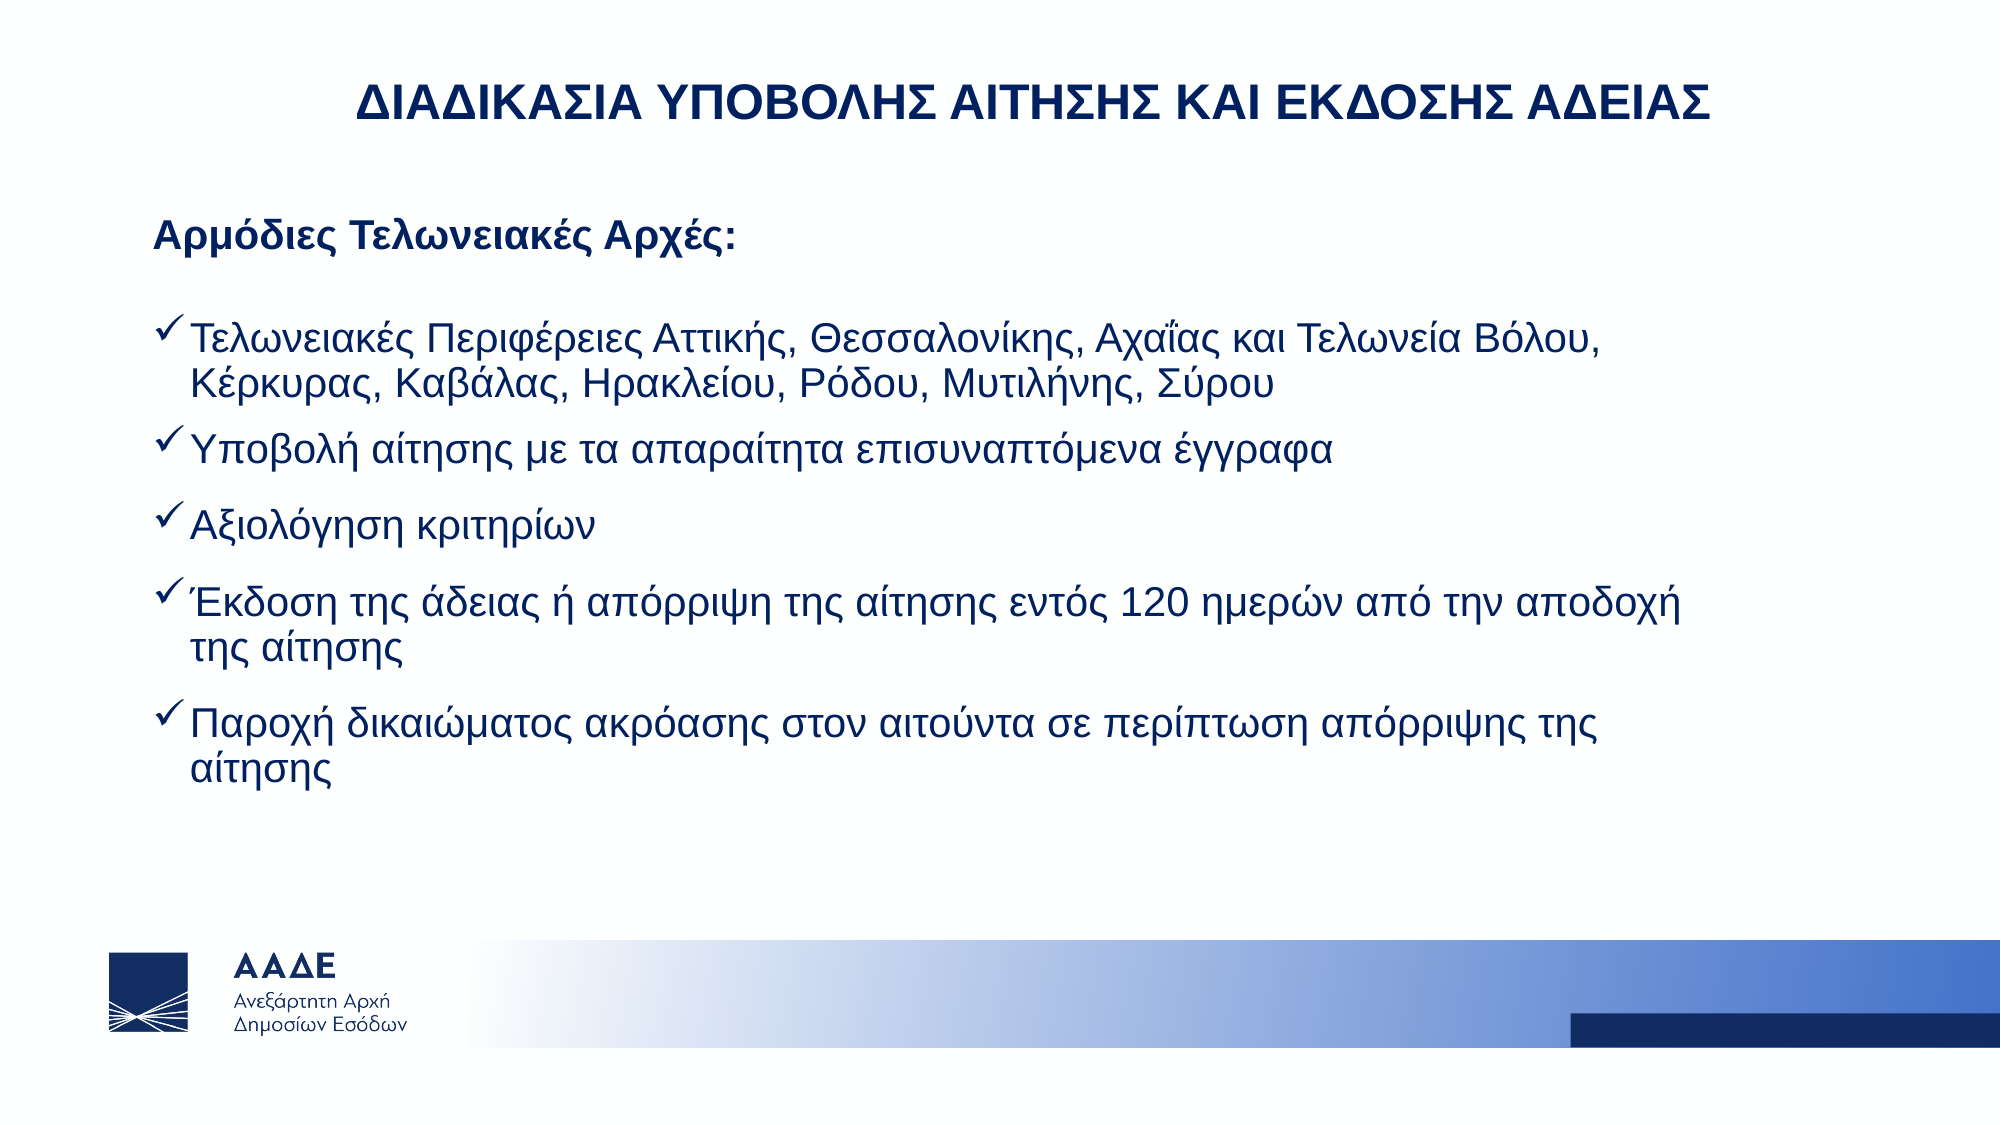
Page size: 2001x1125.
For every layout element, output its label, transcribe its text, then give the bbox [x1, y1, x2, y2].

list Αρμόδιες Τελωνειακές Αρχές: Τελωνειακές Περιφέρειες Αττικής, Θεσσαλονίκης, Αχαΐας και Τελωνεία Βόλου, Κέρκυρας, Καβάλας, Ηρακλείου, Ρόδου, Μυτιλήνης, Σύρου Υποβολή αίτησης με τα απαραίτητα επισυναπτόμενα έγγραφα Αξιολόγηση κριτηρίων Έκδοση της άδειας ή απόρριψη της αίτησης εντός 120 ημερών από την αποδοχή της αίτησης Παροχή δικαιώματος ακρόασης στον αιτούντα σε περίπτωση απόρριψης της αίτησης [137, 205, 1716, 920]
title ΔΙΑΔΙΚΑΣΙΑ ΥΠΟΒΟΛΗΣ ΑΙΤΗΣΗΣ ΚΑΙ ΕΚΔΟΣΗΣ ΑΔΕΙΑΣ [122, 51, 1946, 156]
picture [43, 898, 473, 1090]
